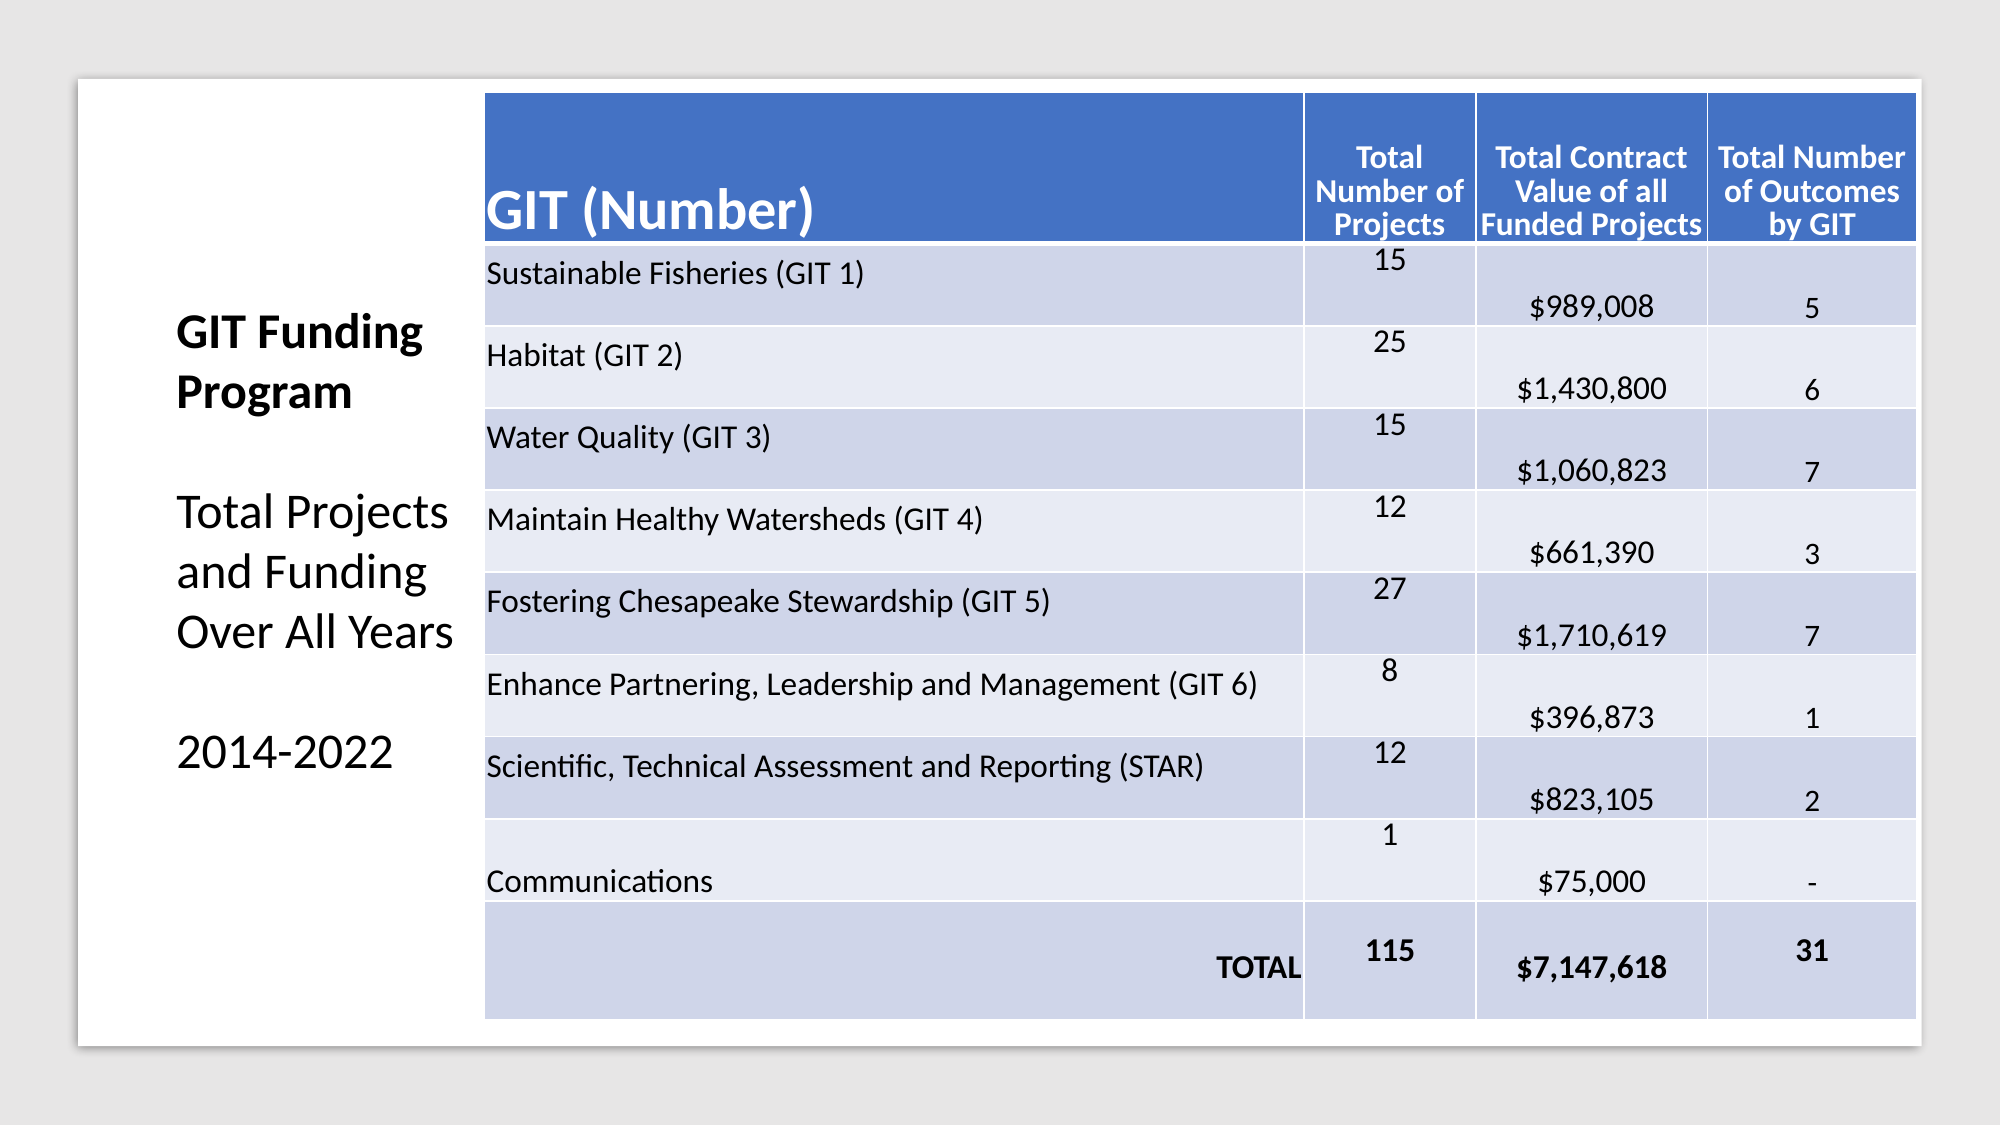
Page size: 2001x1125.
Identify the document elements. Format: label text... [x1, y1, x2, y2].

text_box GIT Funding Program Total Projects and Funding Over All Years 2014-2022 [161, 290, 513, 786]
table_cell 12 [1305, 491, 1475, 571]
table_header Total Number of Projects [1305, 93, 1475, 241]
table_cell Fostering Chesapeake Stewardship (GIT 5) [513, 573, 1303, 654]
table_cell $396,873 [1477, 655, 1707, 736]
table_cell - [1708, 820, 1916, 900]
table_header Total Contract Value of all Funded Projects [1477, 93, 1707, 241]
table_cell 8 [1305, 655, 1475, 736]
table_cell $661,390 [1477, 491, 1707, 571]
table_cell Habitat (GIT 2) [513, 327, 1303, 407]
table_cell TOTAL [485, 902, 1303, 1019]
table_cell 7 [1708, 573, 1916, 654]
table_cell 3 [1708, 491, 1916, 571]
table_cell 12 [1305, 737, 1475, 818]
table_header GIT (Number) [485, 93, 1303, 241]
table_cell Enhance Partnering, Leadership and Management (GIT 6) [513, 655, 1303, 736]
table_cell 31 [1708, 902, 1916, 1019]
table_cell $823,105 [1477, 737, 1707, 818]
table_cell 27 [1305, 573, 1475, 654]
table_cell $989,008 [1477, 246, 1707, 325]
table_cell $1,710,619 [1477, 573, 1707, 654]
table_cell 1 [1305, 820, 1475, 900]
text_box [0, 0, 2000, 1125]
table_cell $1,430,800 [1477, 327, 1707, 407]
table_cell Communications [485, 820, 1303, 900]
text_box [77, 78, 1923, 1047]
table_cell Sustainable Fisheries (GIT 1) [485, 246, 1303, 325]
table_cell 6 [1708, 327, 1916, 407]
table_cell Maintain Healthy Watersheds (GIT 4) [513, 491, 1303, 571]
table_cell Scientific, Technical Assessment and Reporting (STAR) [485, 737, 1303, 818]
table_cell 25 [1305, 327, 1475, 407]
table_cell $7,147,618 [1477, 902, 1707, 1019]
table_cell $75,000 [1477, 820, 1707, 900]
table_cell Water Quality (GIT 3) [513, 409, 1303, 489]
table_cell 115 [1305, 902, 1475, 1019]
table_cell $1,060,823 [1477, 409, 1707, 489]
table_cell 7 [1708, 409, 1916, 489]
table_cell 15 [1305, 409, 1475, 489]
table_cell 15 [1305, 246, 1475, 325]
table_header Total Number of Outcomes by GIT [1708, 93, 1916, 241]
table_cell 5 [1708, 246, 1916, 325]
table_cell 1 [1708, 655, 1916, 736]
table_cell 2 [1708, 737, 1916, 818]
